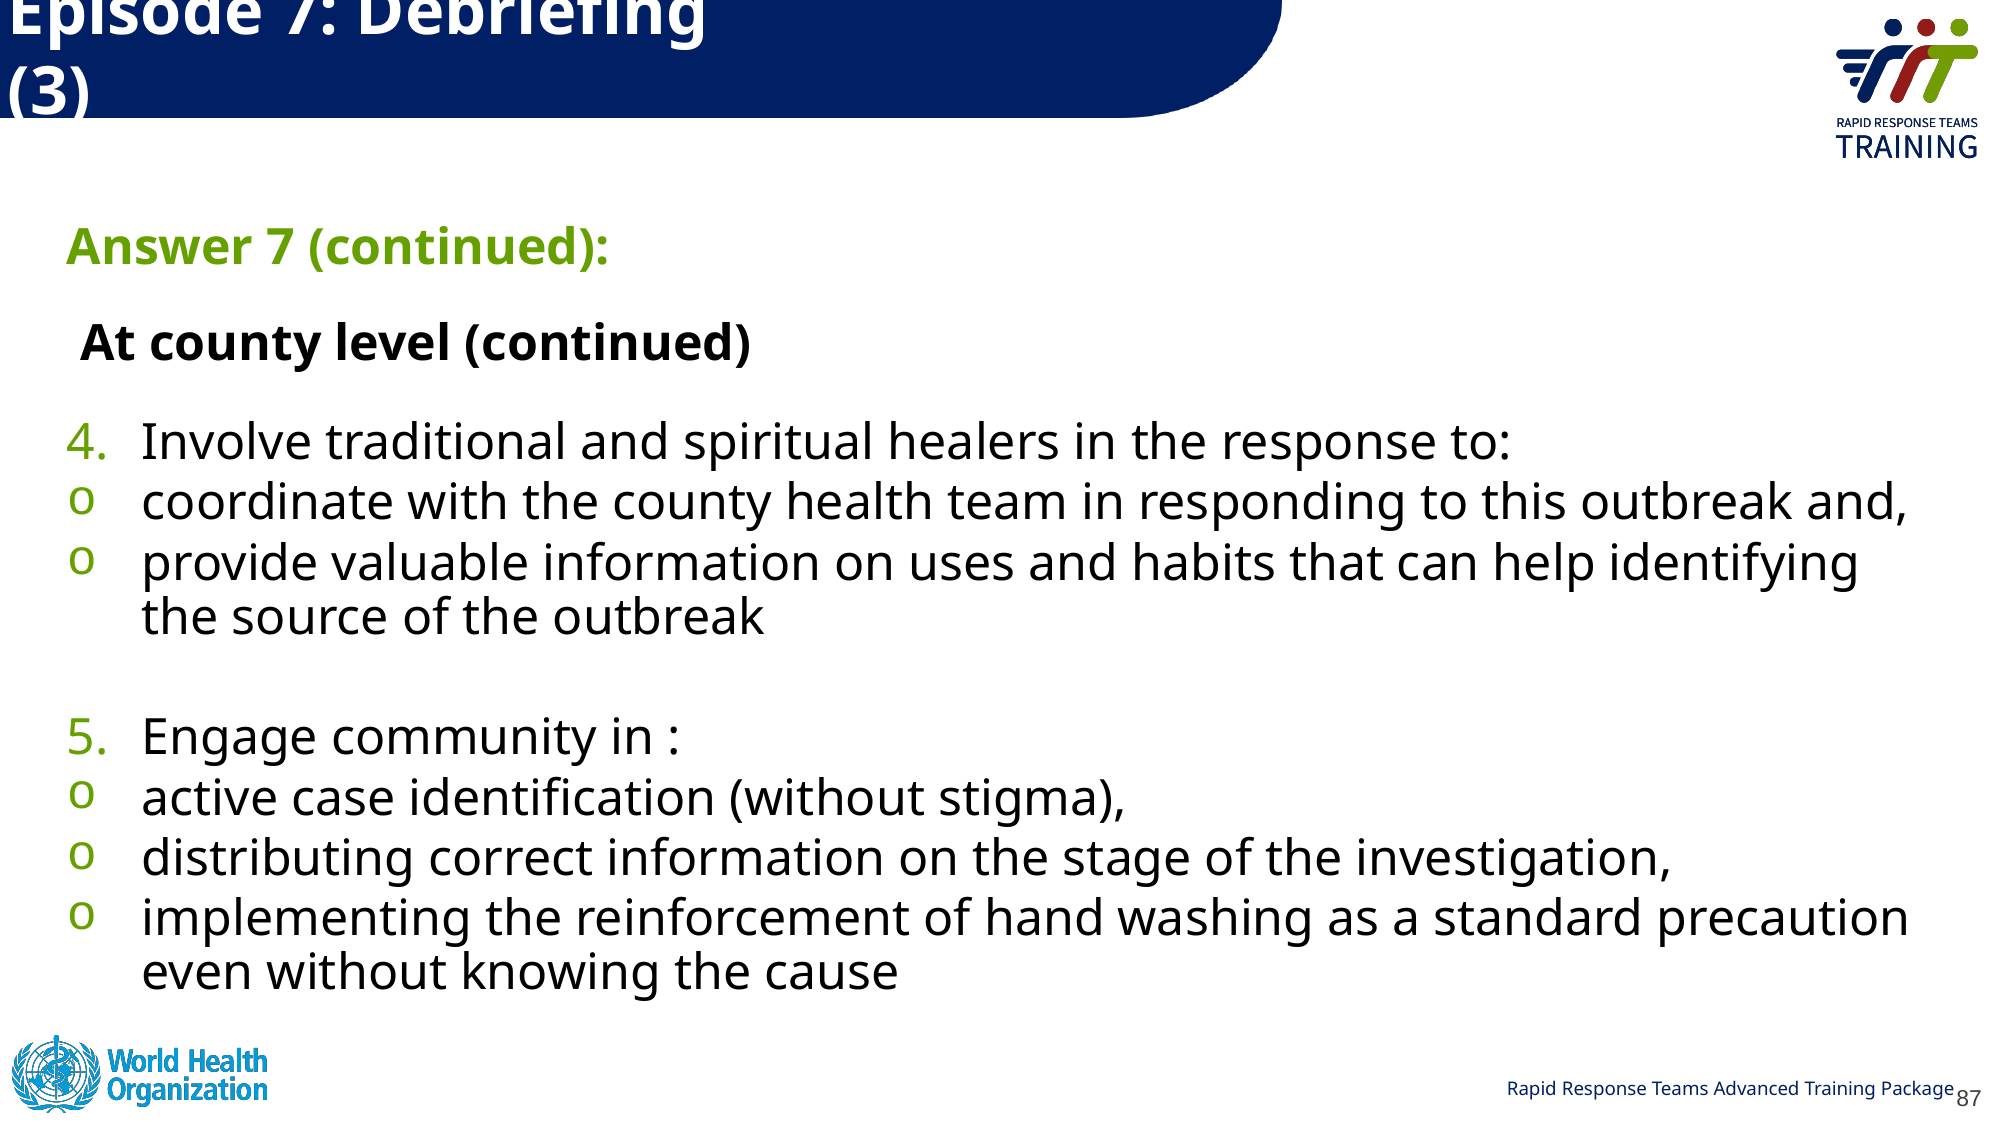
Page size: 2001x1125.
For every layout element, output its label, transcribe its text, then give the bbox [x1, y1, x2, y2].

list Answer 7 (continued): At county level (continued) Involve traditional and spiritual healers in the response to: coordinate with the county health team in responding to this outbreak and, provide valuable information on uses and habits that can help identifying the source of the outbreak Engage community in : active case identification (without stigma), distributing correct information on the stage of the investigation, implementing the reinforcement of hand washing as a standard precaution even without knowing the cause [58, 176, 1954, 951]
picture [36, 1088, 78, 1105]
picture [46, 1056, 54, 1062]
picture [24, 1054, 36, 1087]
picture [59, 1035, 267, 1113]
picture [71, 1053, 90, 1091]
picture [50, 1108, 62, 1113]
picture [808, 0, 1282, 118]
picture [30, 1083, 37, 1091]
picture [12, 1035, 54, 1068]
picture [34, 1054, 43, 1078]
picture [40, 1062, 47, 1070]
title Episode 7: Debriefing (3) [0, 0, 808, 216]
picture [1835, 19, 1978, 167]
picture [22, 1062, 26, 1077]
picture [12, 1083, 48, 1113]
